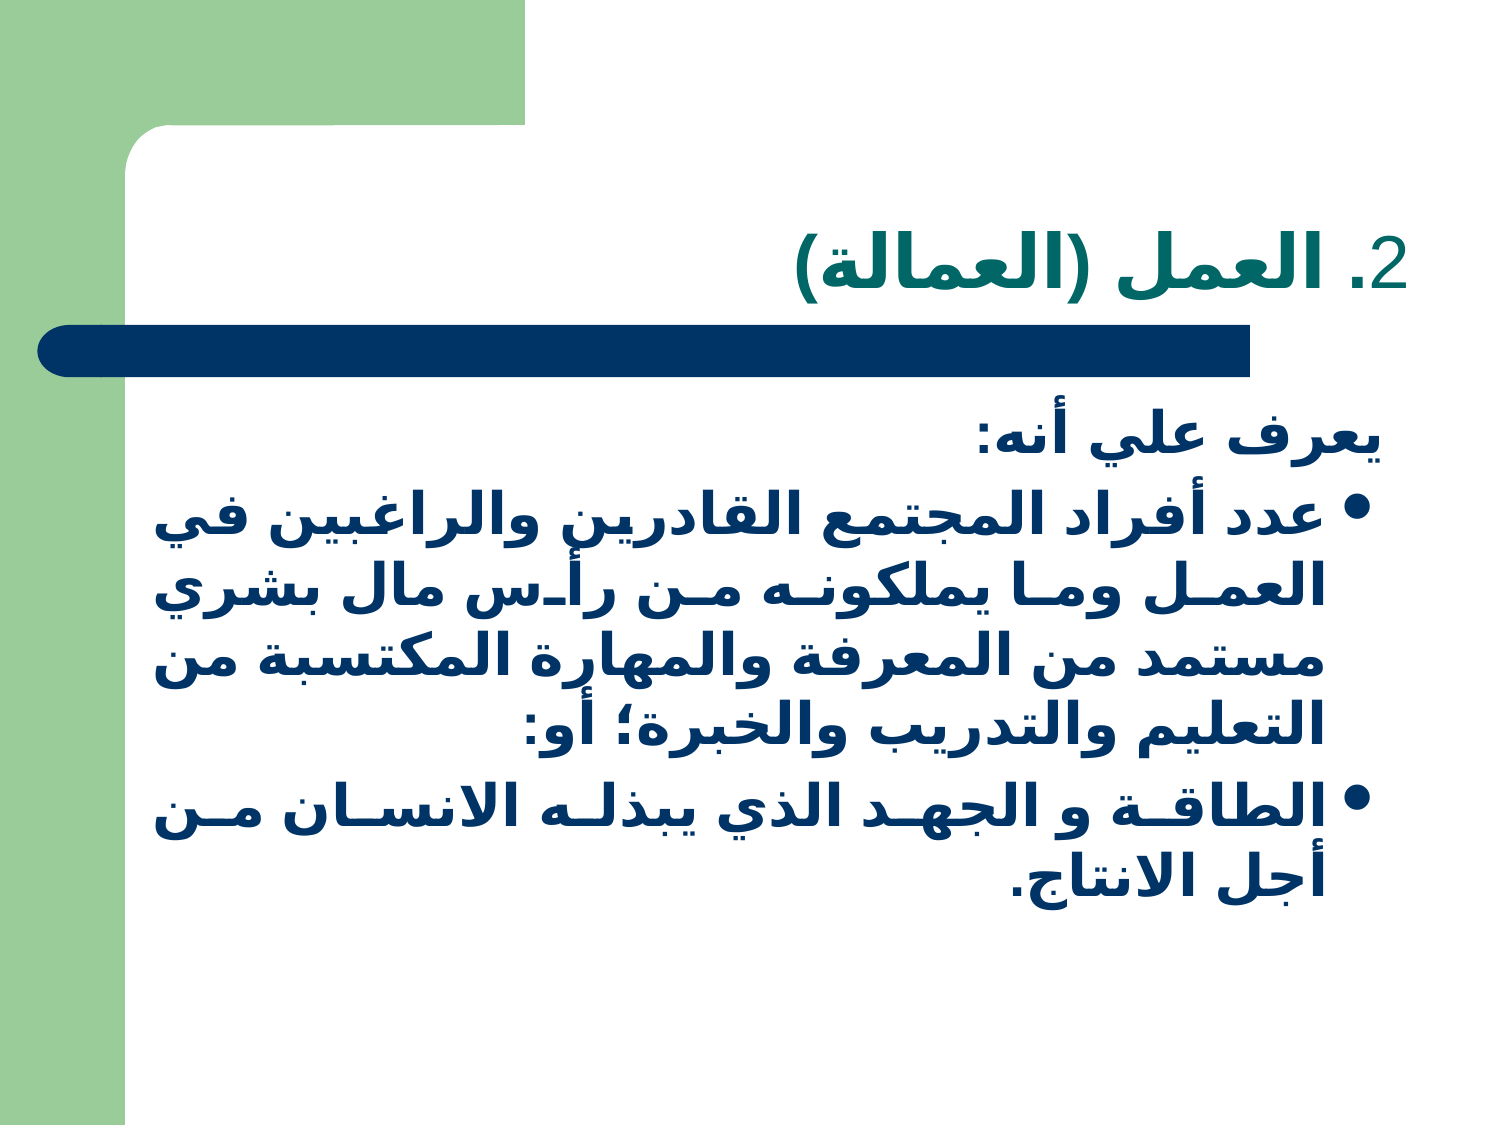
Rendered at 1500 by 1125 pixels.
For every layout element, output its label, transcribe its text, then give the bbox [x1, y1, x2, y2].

title 2. العمل (العمالة) [124, 124, 1426, 313]
list يعرف علي أنه: عدد أفراد المجتمع القادرين والراغبين في العمل وما يملكونه من رأس مال بشري مستمد من المعرفة والمهارة المكتسبة من التعليم والتدريب والخبرة؛ أو: الطاقة و الجهد الذي يبذله الانسان من أجل الانتاج. [137, 387, 1400, 999]
